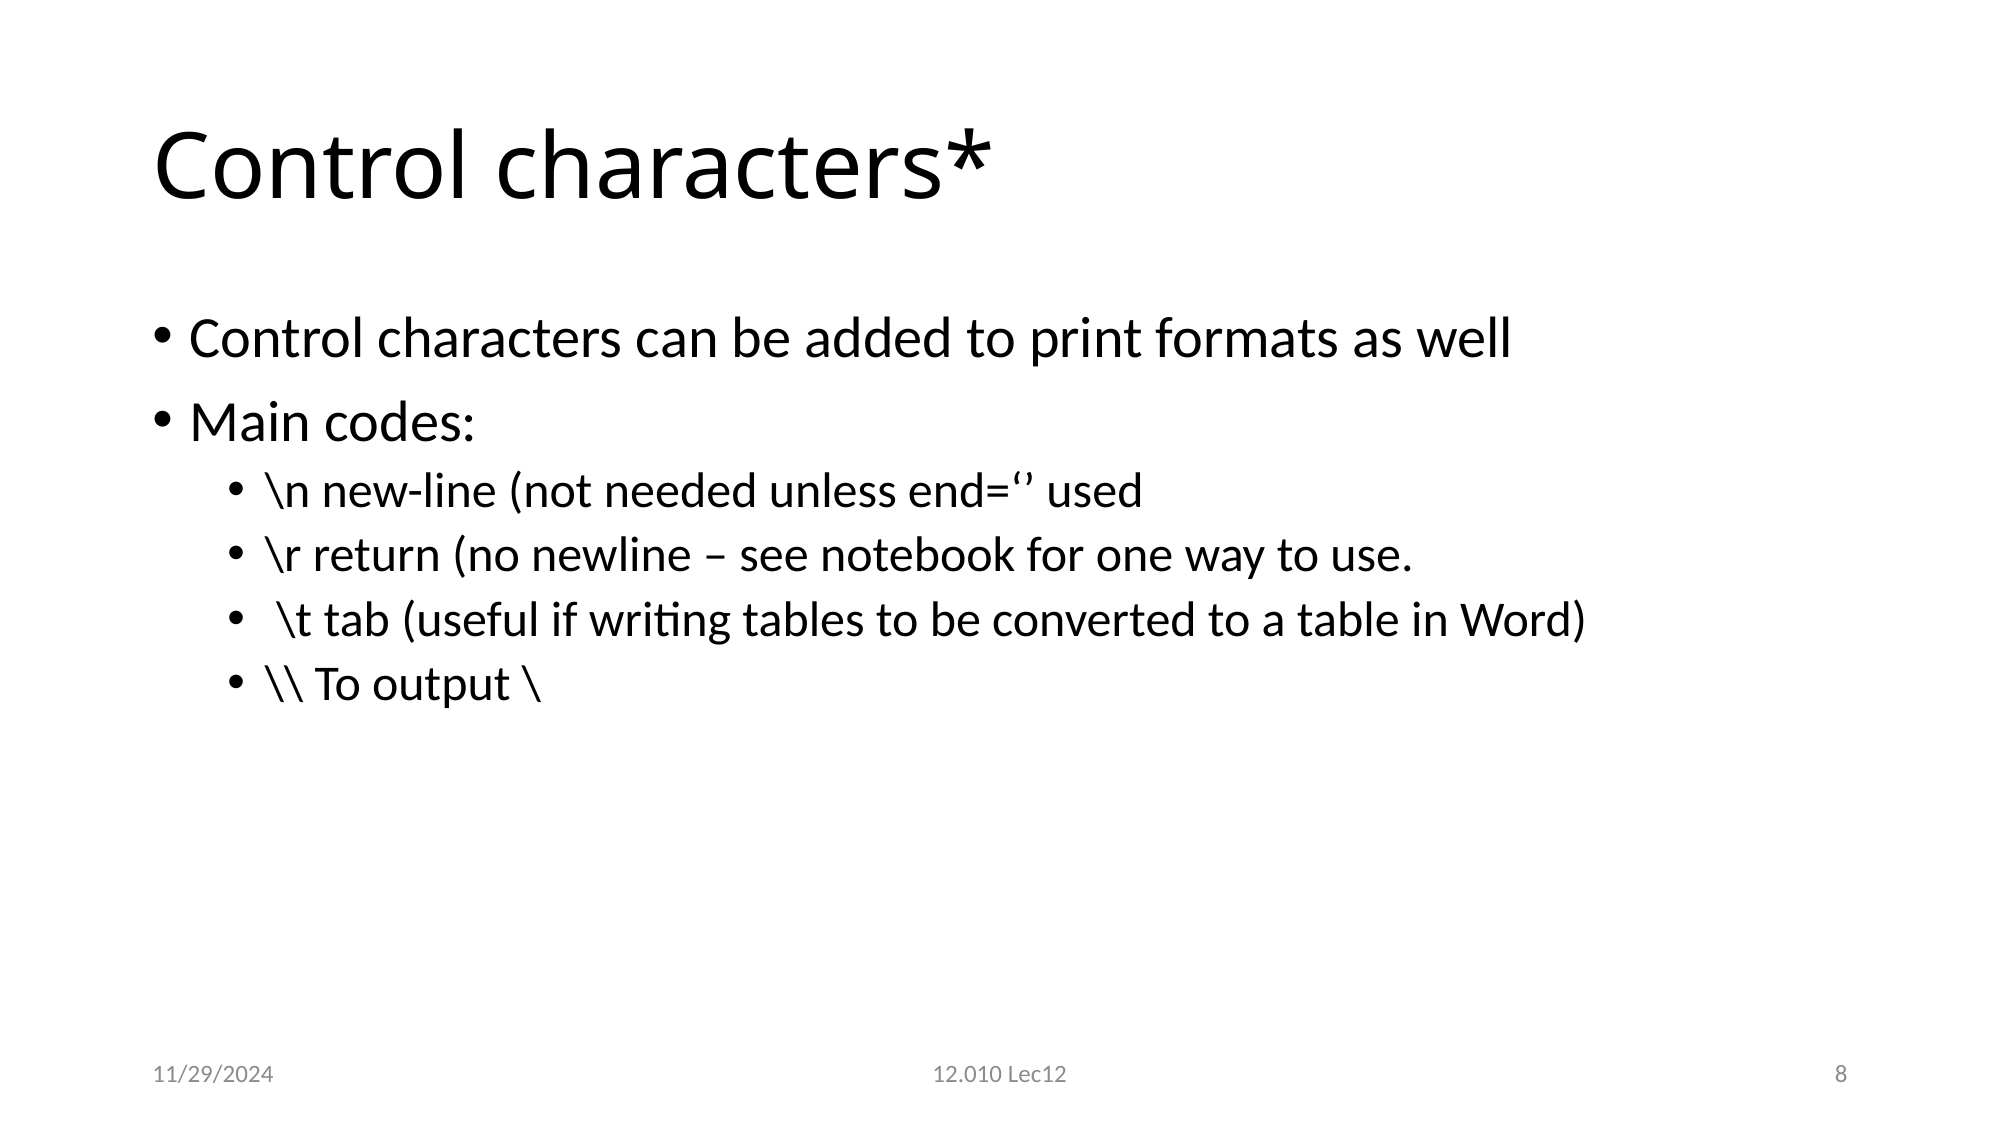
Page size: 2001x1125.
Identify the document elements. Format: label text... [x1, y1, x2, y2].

list Control characters can be added to print formats as well Main codes: \n new-line (not needed unless end=‘’ used \r return (no newline – see notebook for one way to use. \t tab (useful if writing tables to be converted to a table in Word) \\ To output \ [137, 299, 1863, 1014]
footer 12.010 Lec12 [662, 1042, 1338, 1103]
title Control characters* [137, 59, 1863, 278]
slide_number 8 [1412, 1042, 1863, 1103]
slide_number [137, 1042, 588, 1103]
